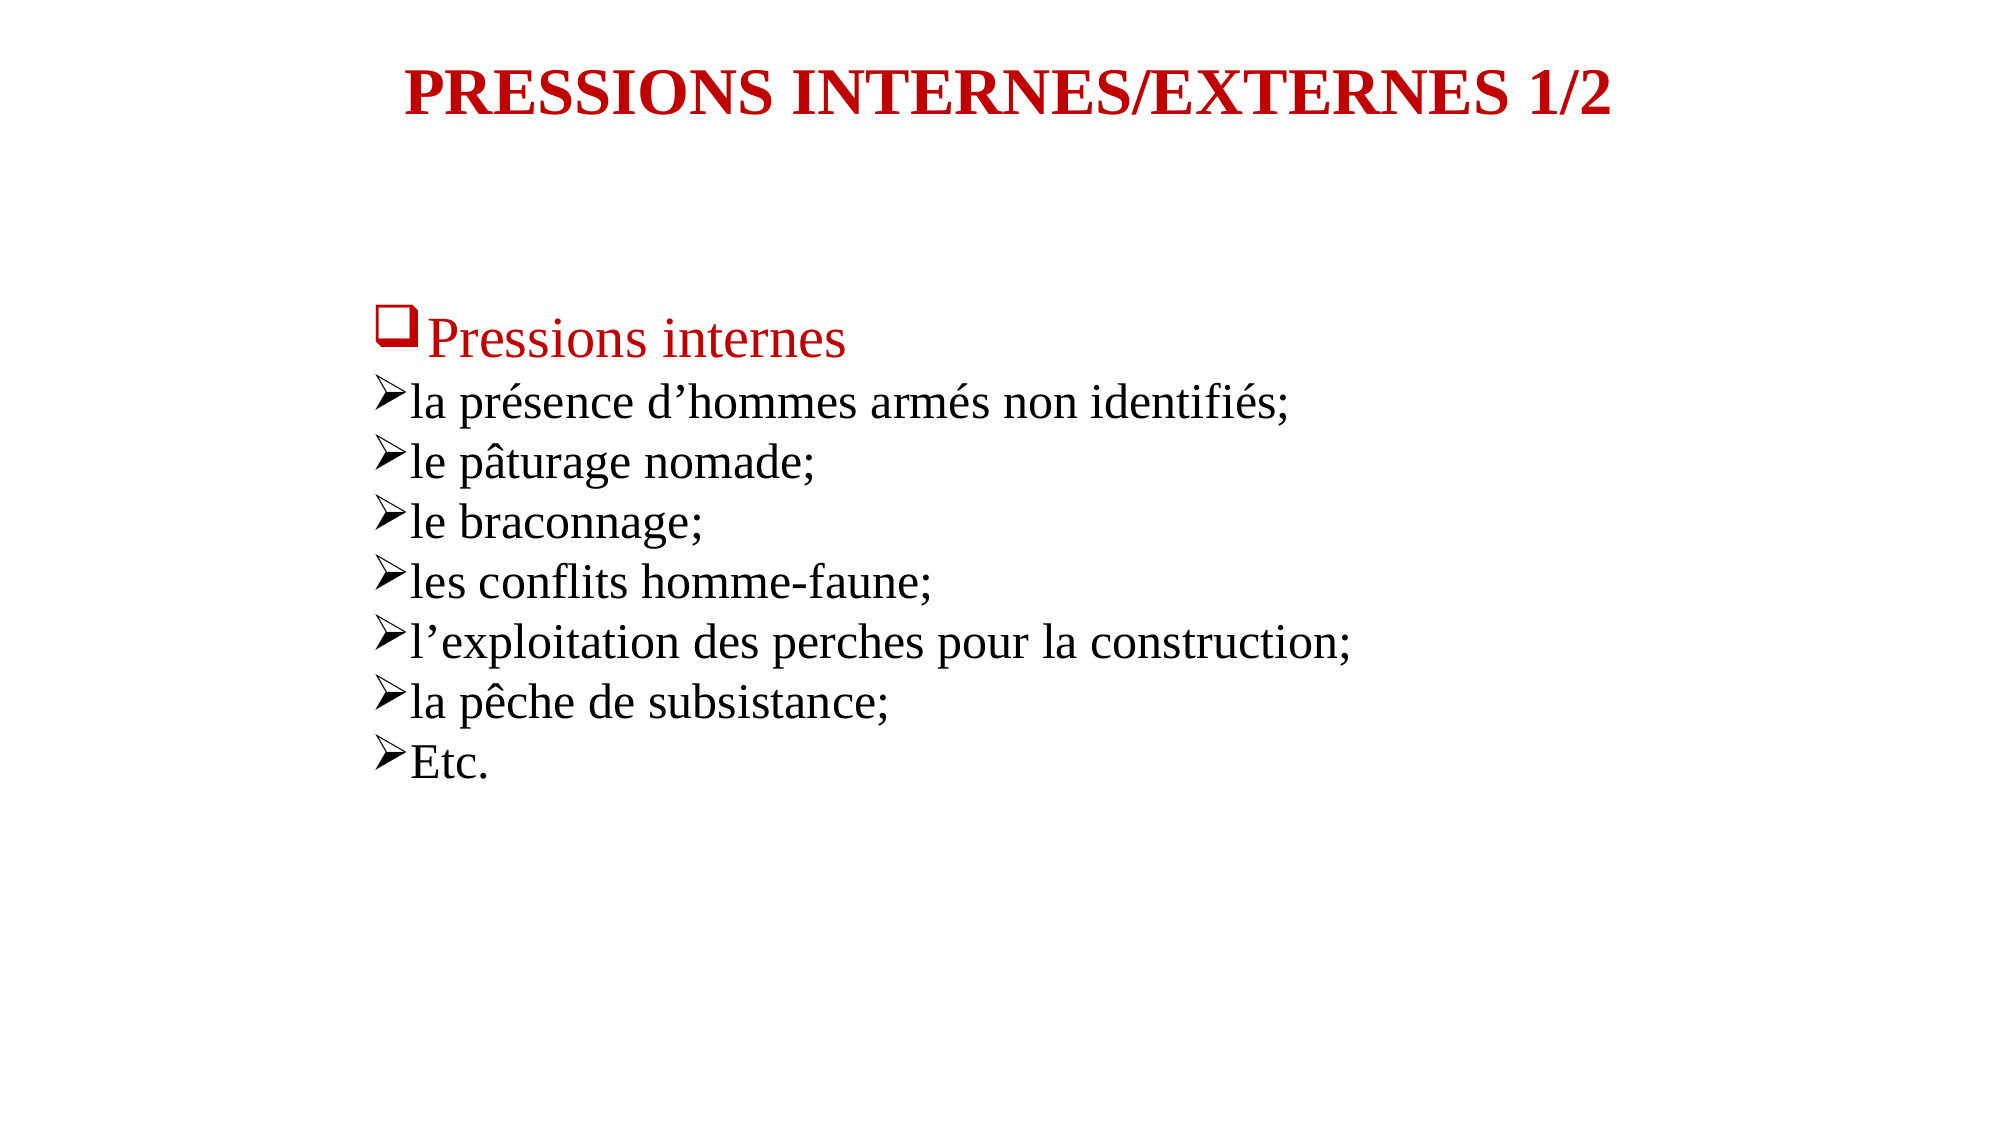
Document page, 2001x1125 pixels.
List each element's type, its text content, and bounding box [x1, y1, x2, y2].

title PRESSIONS INTERNES/EXTERNES 1/2 [340, 32, 1642, 144]
text_box Pressions internes la présence d’hommes armés non identifiés; le pâturage nomade; le braconnage; les conflits homme-faune; l’exploitation des perches pour la construction; la pêche de subsistance; Etc. [356, 291, 1706, 797]
